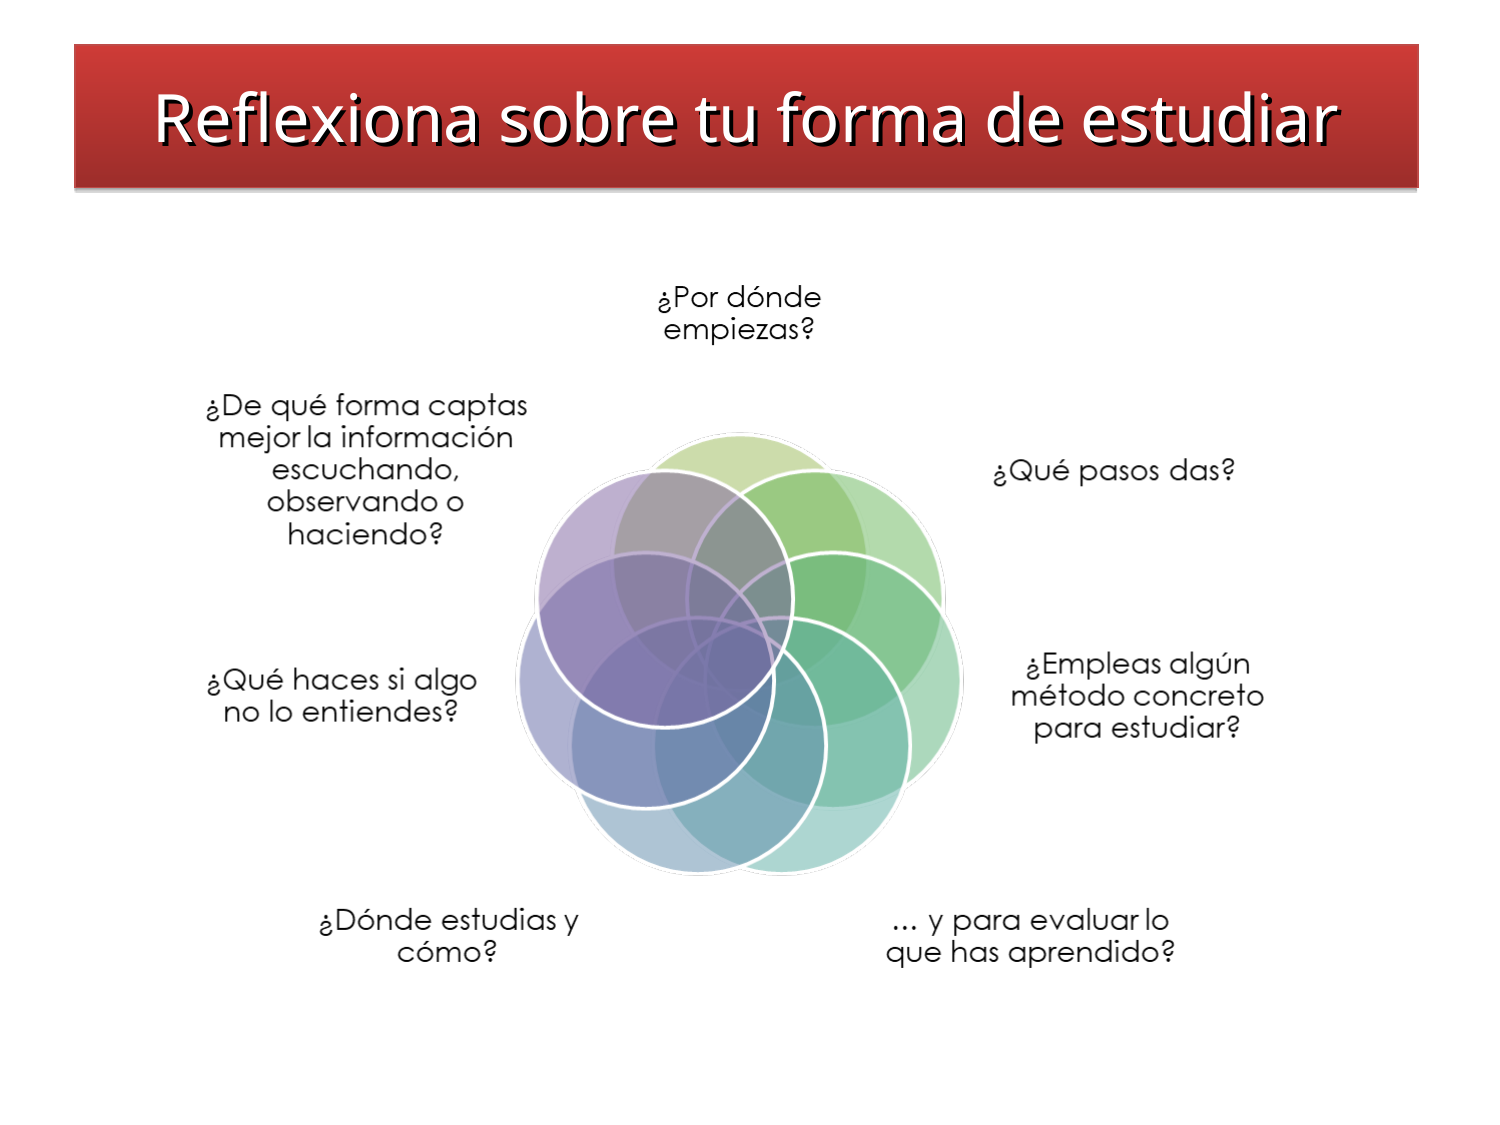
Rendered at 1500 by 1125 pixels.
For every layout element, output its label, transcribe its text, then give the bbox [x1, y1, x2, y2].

picture [46, 234, 1420, 1021]
title Reflexiona sobre tu forma de estudiar [74, 45, 1418, 188]
